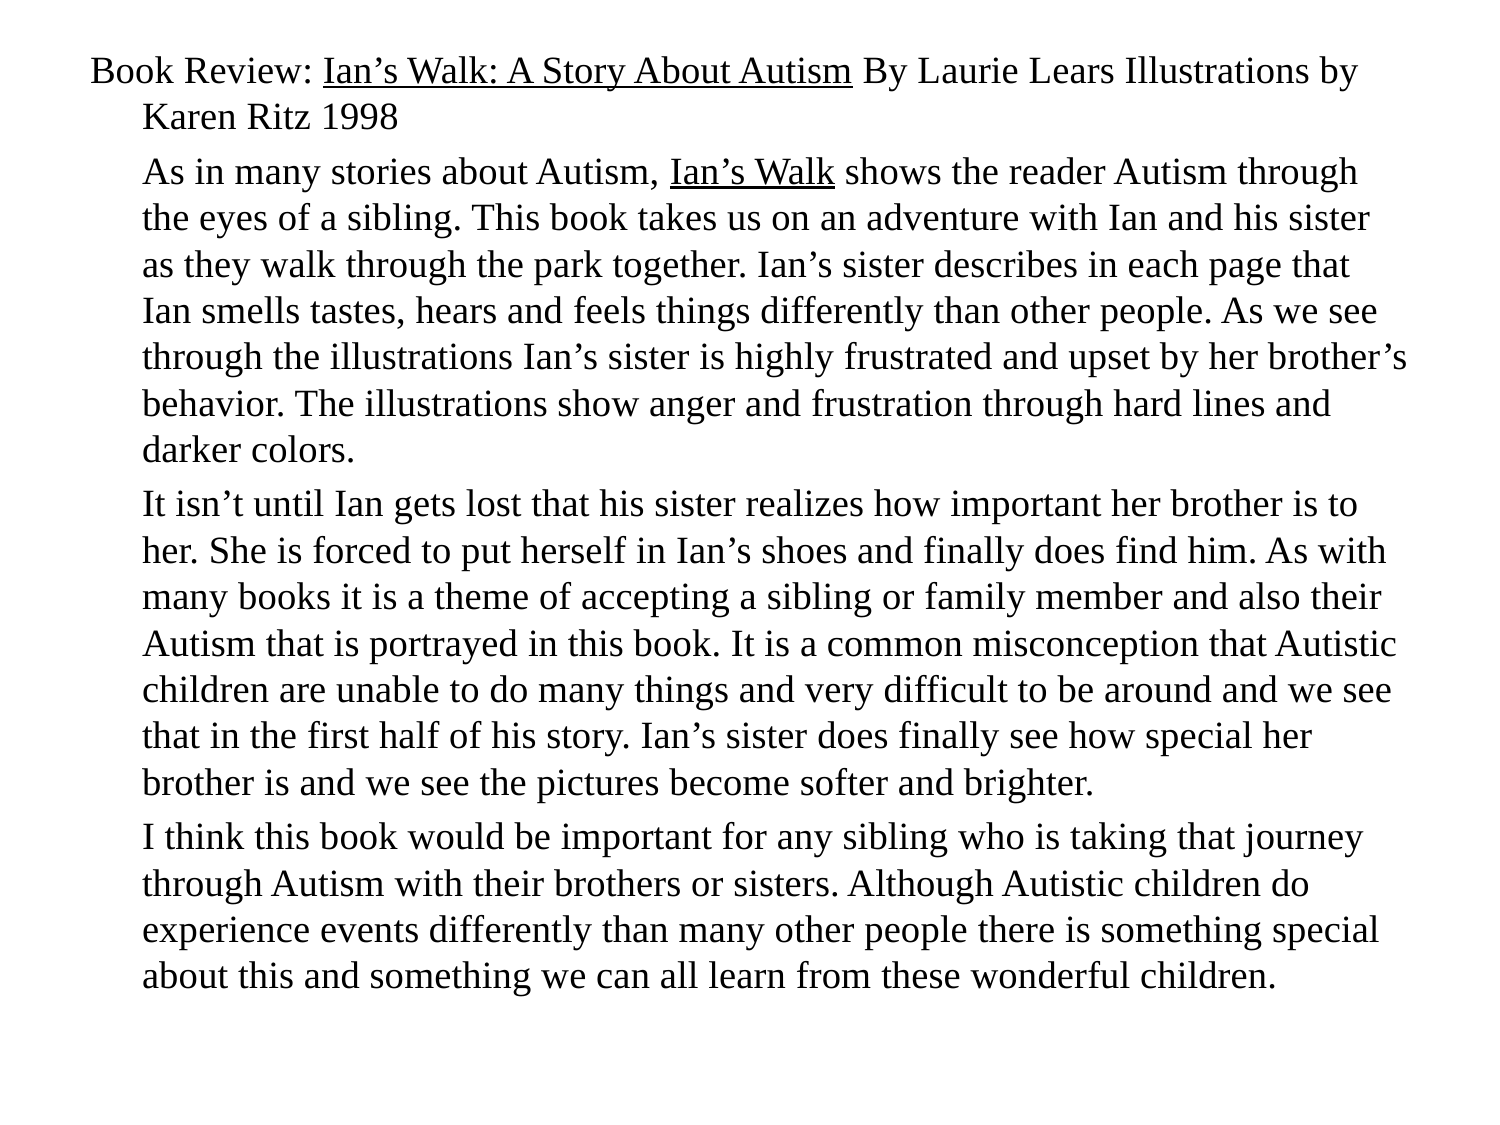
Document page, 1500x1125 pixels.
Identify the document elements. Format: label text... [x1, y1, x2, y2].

list Book Review: Ian’s Walk: A Story About Autism By Laurie Lears Illustrations by Karen Ritz 1998 As in many stories about Autism, Ian’s Walk shows the reader Autism through the eyes of a sibling. This book takes us on an adventure with Ian and his sister as they walk through the park together. Ian’s sister describes in each page that Ian smells tastes, hears and feels things differently than other people. As we see through the illustrations Ian’s sister is highly frustrated and upset by her brother’s behavior. The illustrations show anger and frustration through hard lines and darker colors. It isn’t until Ian gets lost that his sister realizes how important her brother is to her. She is forced to put herself in Ian’s shoes and finally does find him. As with many books it is a theme of accepting a sibling or family member and also their Autism that is portrayed in this book. It is a common misconception that Autistic children are unable to do many things and very difficult to be around and we see that in the first half of his story. Ian’s sister does finally see how special her brother is and we see the pictures become softer and brighter. I think this book would be important for any sibling who is taking that journey through Autism with their brothers or sisters. Although Autistic children do experience events differently than many other people there is something special about this and something we can all learn from these wonderful children. [75, 37, 1425, 1075]
